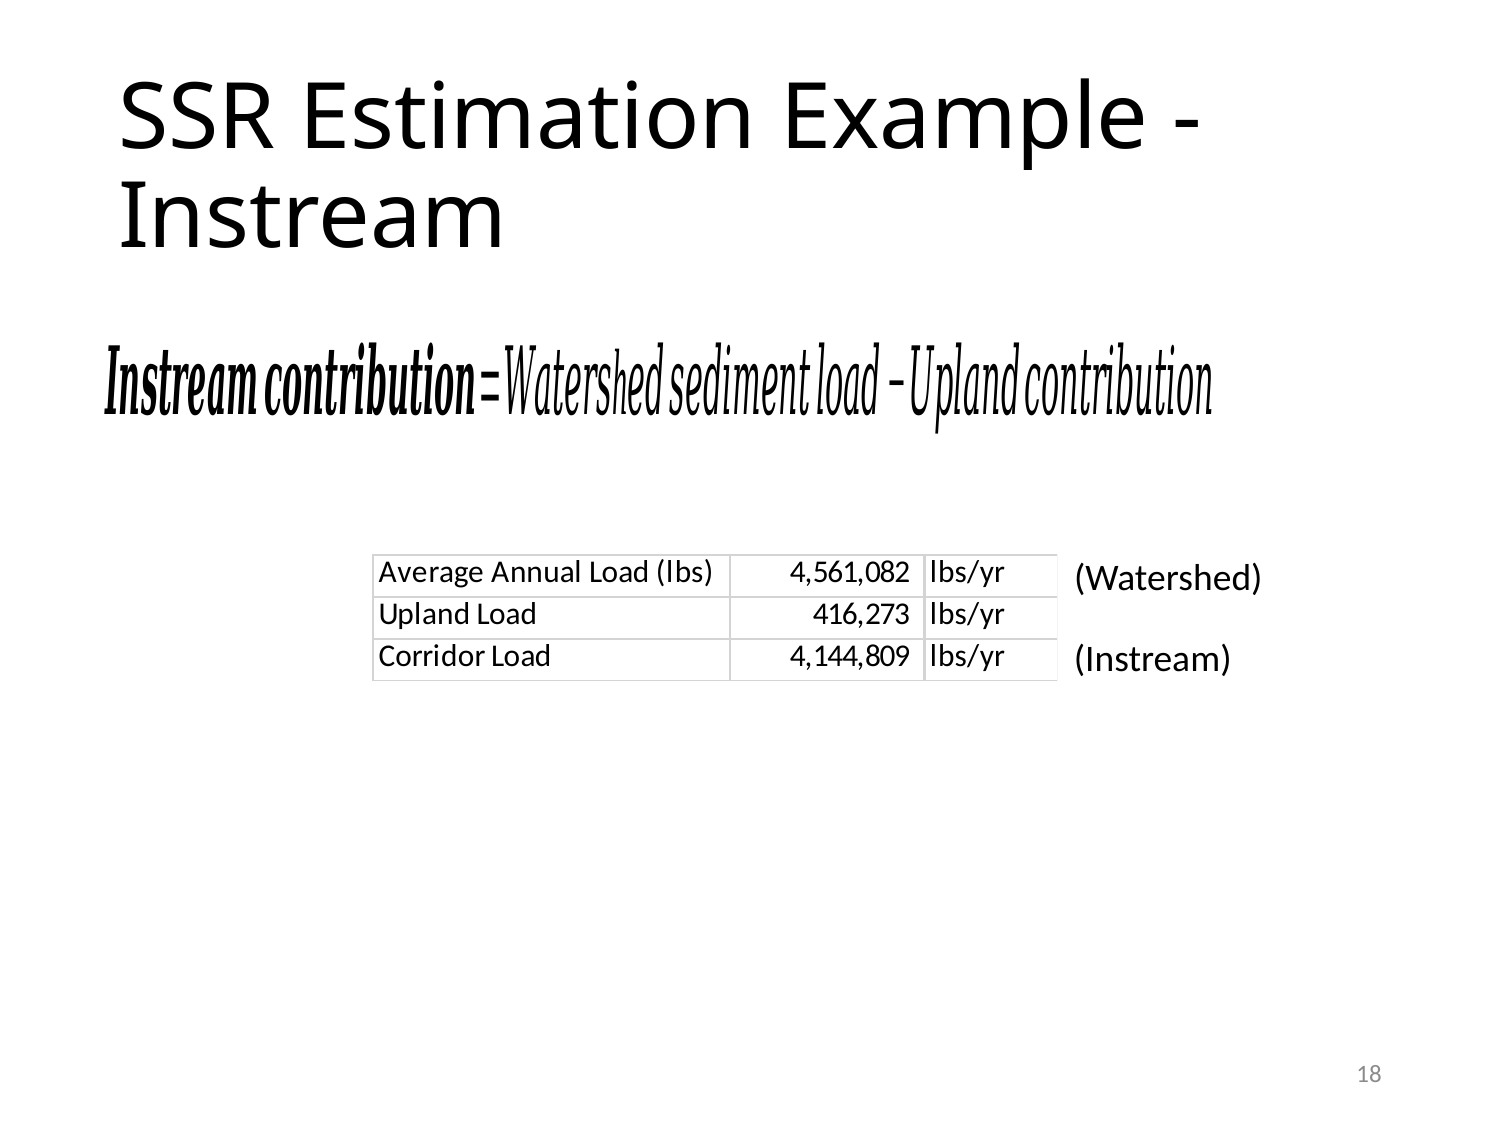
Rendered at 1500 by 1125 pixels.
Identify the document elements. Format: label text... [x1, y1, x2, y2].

text_box (Instream) [1059, 626, 1284, 687]
slide_number 18 [1059, 1042, 1397, 1103]
list [103, 299, 1397, 1014]
picture [372, 554, 1060, 681]
text_box (Watershed) [1059, 546, 1284, 606]
title SSR Estimation Example - Instream [103, 59, 1397, 278]
